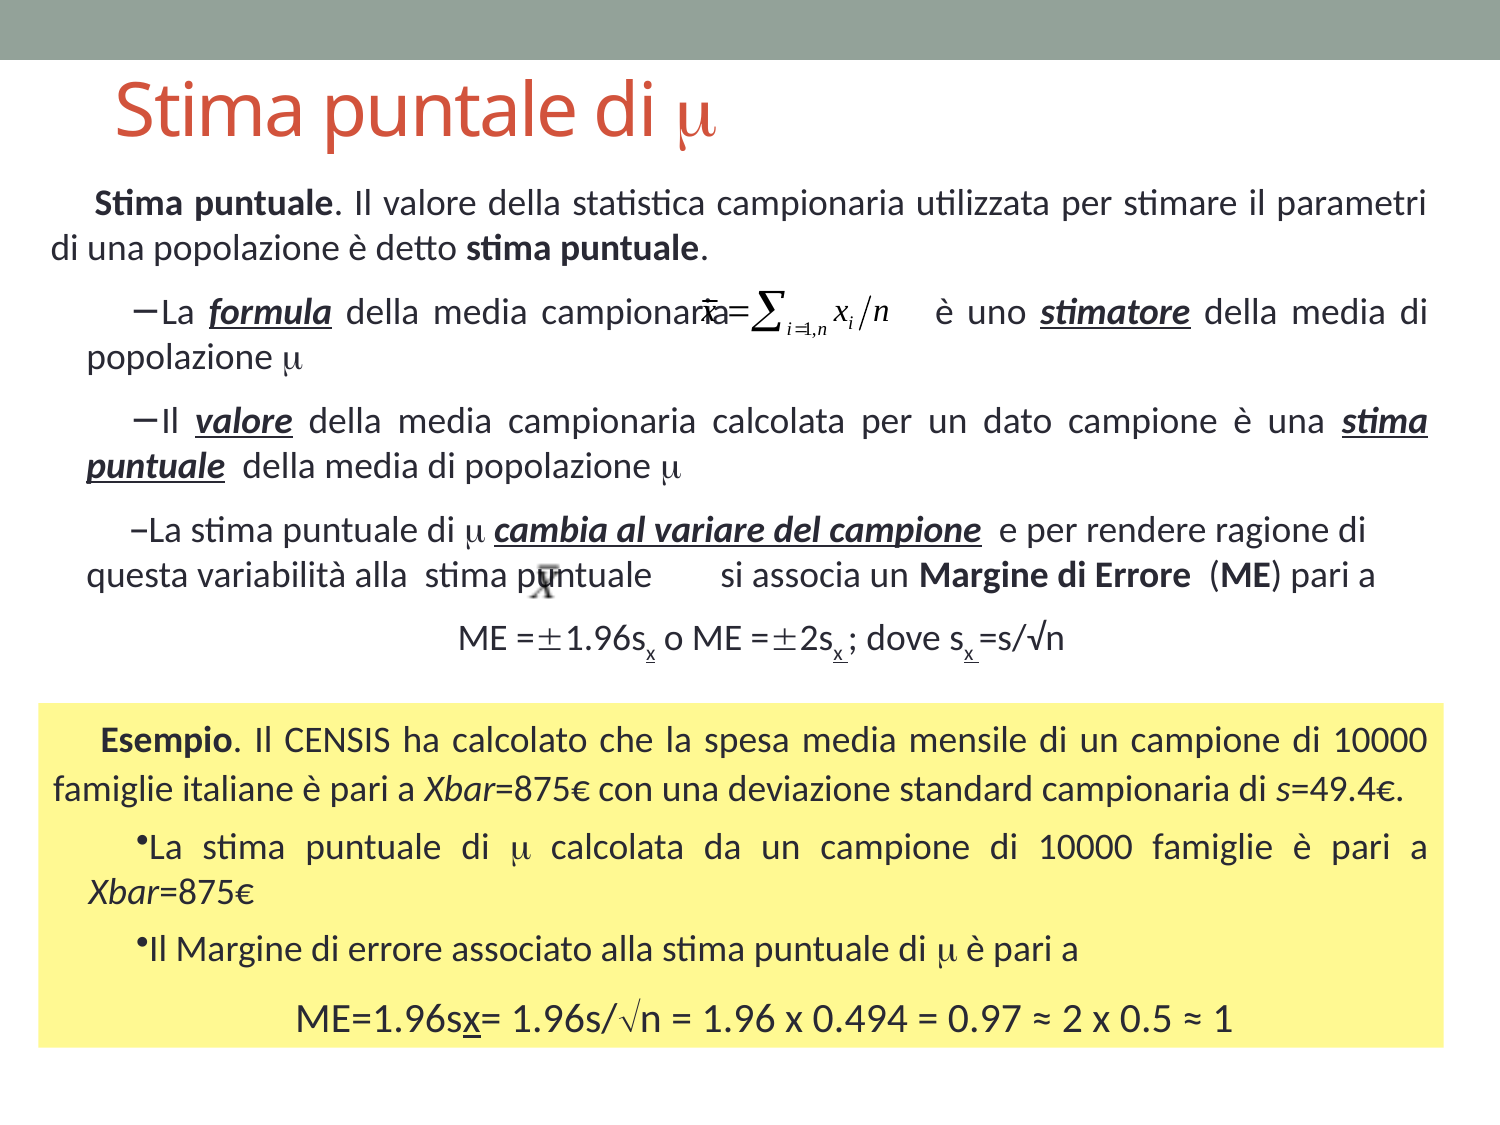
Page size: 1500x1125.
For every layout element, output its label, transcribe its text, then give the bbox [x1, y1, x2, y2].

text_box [694, 285, 896, 347]
text_box Stima puntuale. Il valore della statistica campionaria utilizzata per stimare il parametri di una popolazione è detto stima puntuale. La formula della media campionaria è uno stimatore della media di popolazione m Il valore della media campionaria calcolata per un dato campione è una stima puntuale della media di popolazione m La stima puntuale di m cambia al variare del campione e per rendere ragione di questa variabilità alla stima puntuale si associa un Margine di Errore (ME) pari a ME =1.96sx o ME =2sx ; dove sx =s/√n [35, 170, 1443, 672]
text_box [523, 560, 565, 602]
title Stima puntale di m [99, 47, 1375, 166]
text_box Esempio. Il CENSIS ha calcolato che la spesa media mensile di un campione di 10000 famiglie italiane è pari a Xbar=875€ con una deviazione standard campionaria di s=49.4€. La stima puntuale di m calcolata da un campione di 10000 famiglie è pari a Xbar=875€ Il Margine di errore associato alla stima puntuale di m è pari a ME=1.96sx= 1.96s/n = 1.96 x 0.494 = 0.97 ≈ 2 x 0.5 ≈ 1 [38, 703, 1444, 1048]
